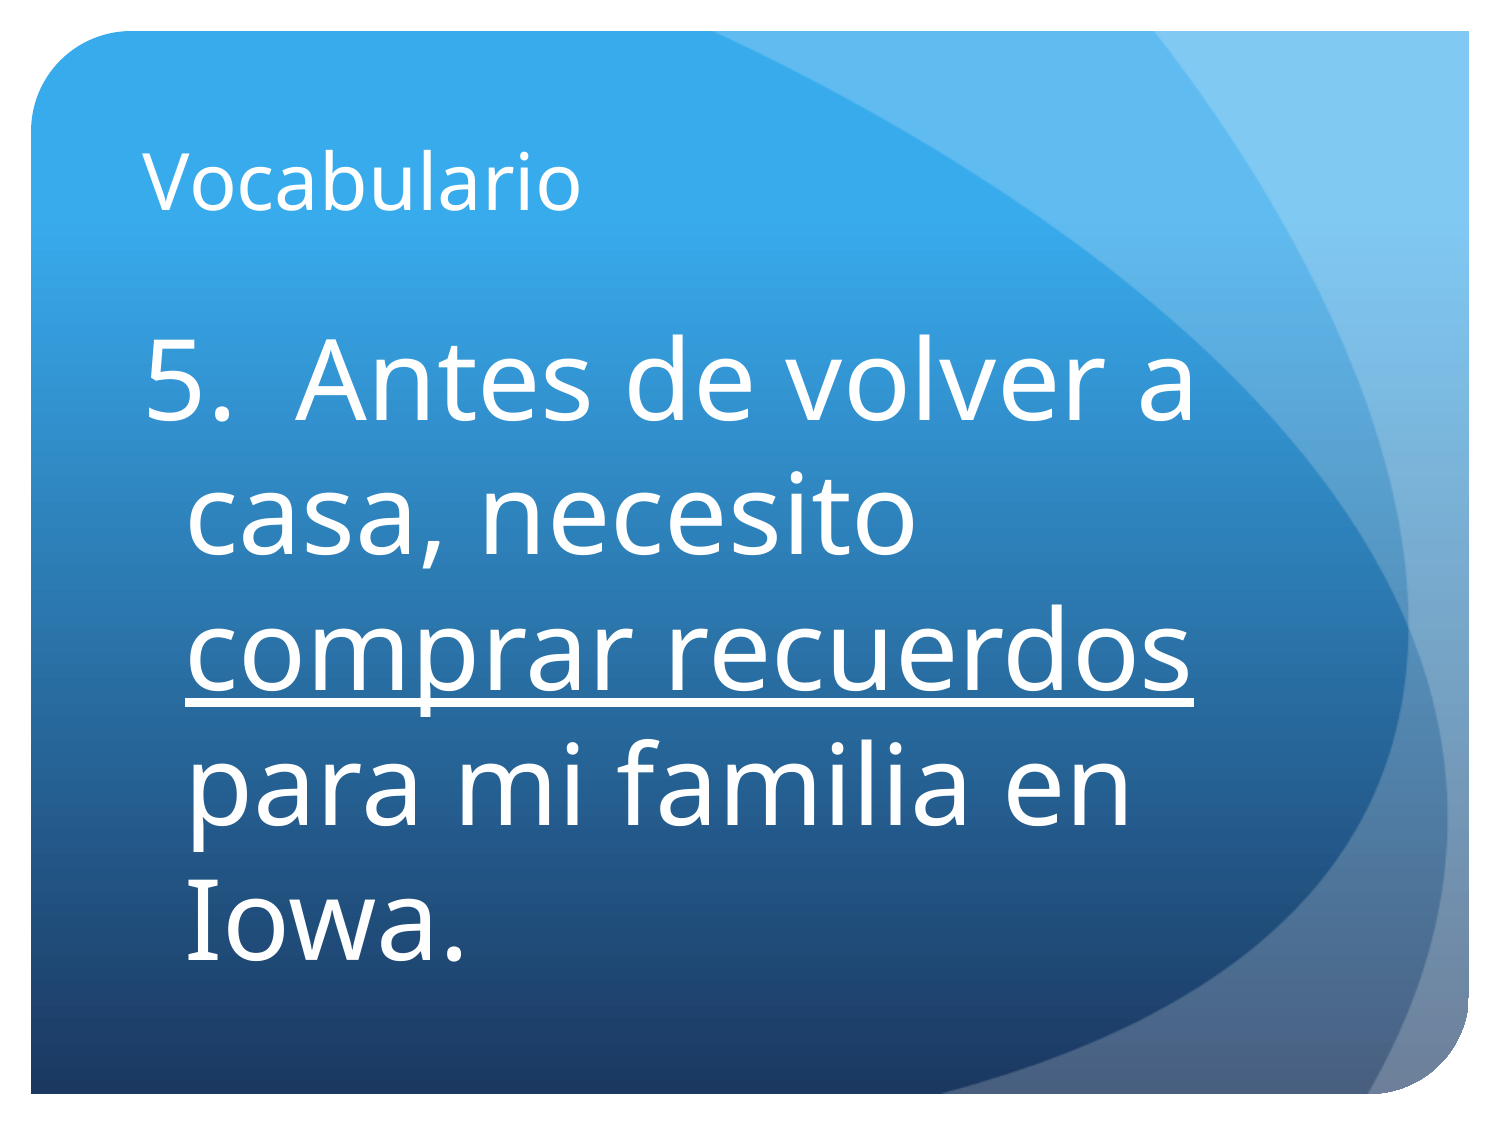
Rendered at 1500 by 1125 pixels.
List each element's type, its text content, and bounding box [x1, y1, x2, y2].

list 5. Antes de volver a casa, necesito comprar recuerdos para mi familia en Iowa. [127, 299, 1372, 991]
title Vocabulario [127, 62, 1372, 234]
picture [24, 30, 1473, 1094]
